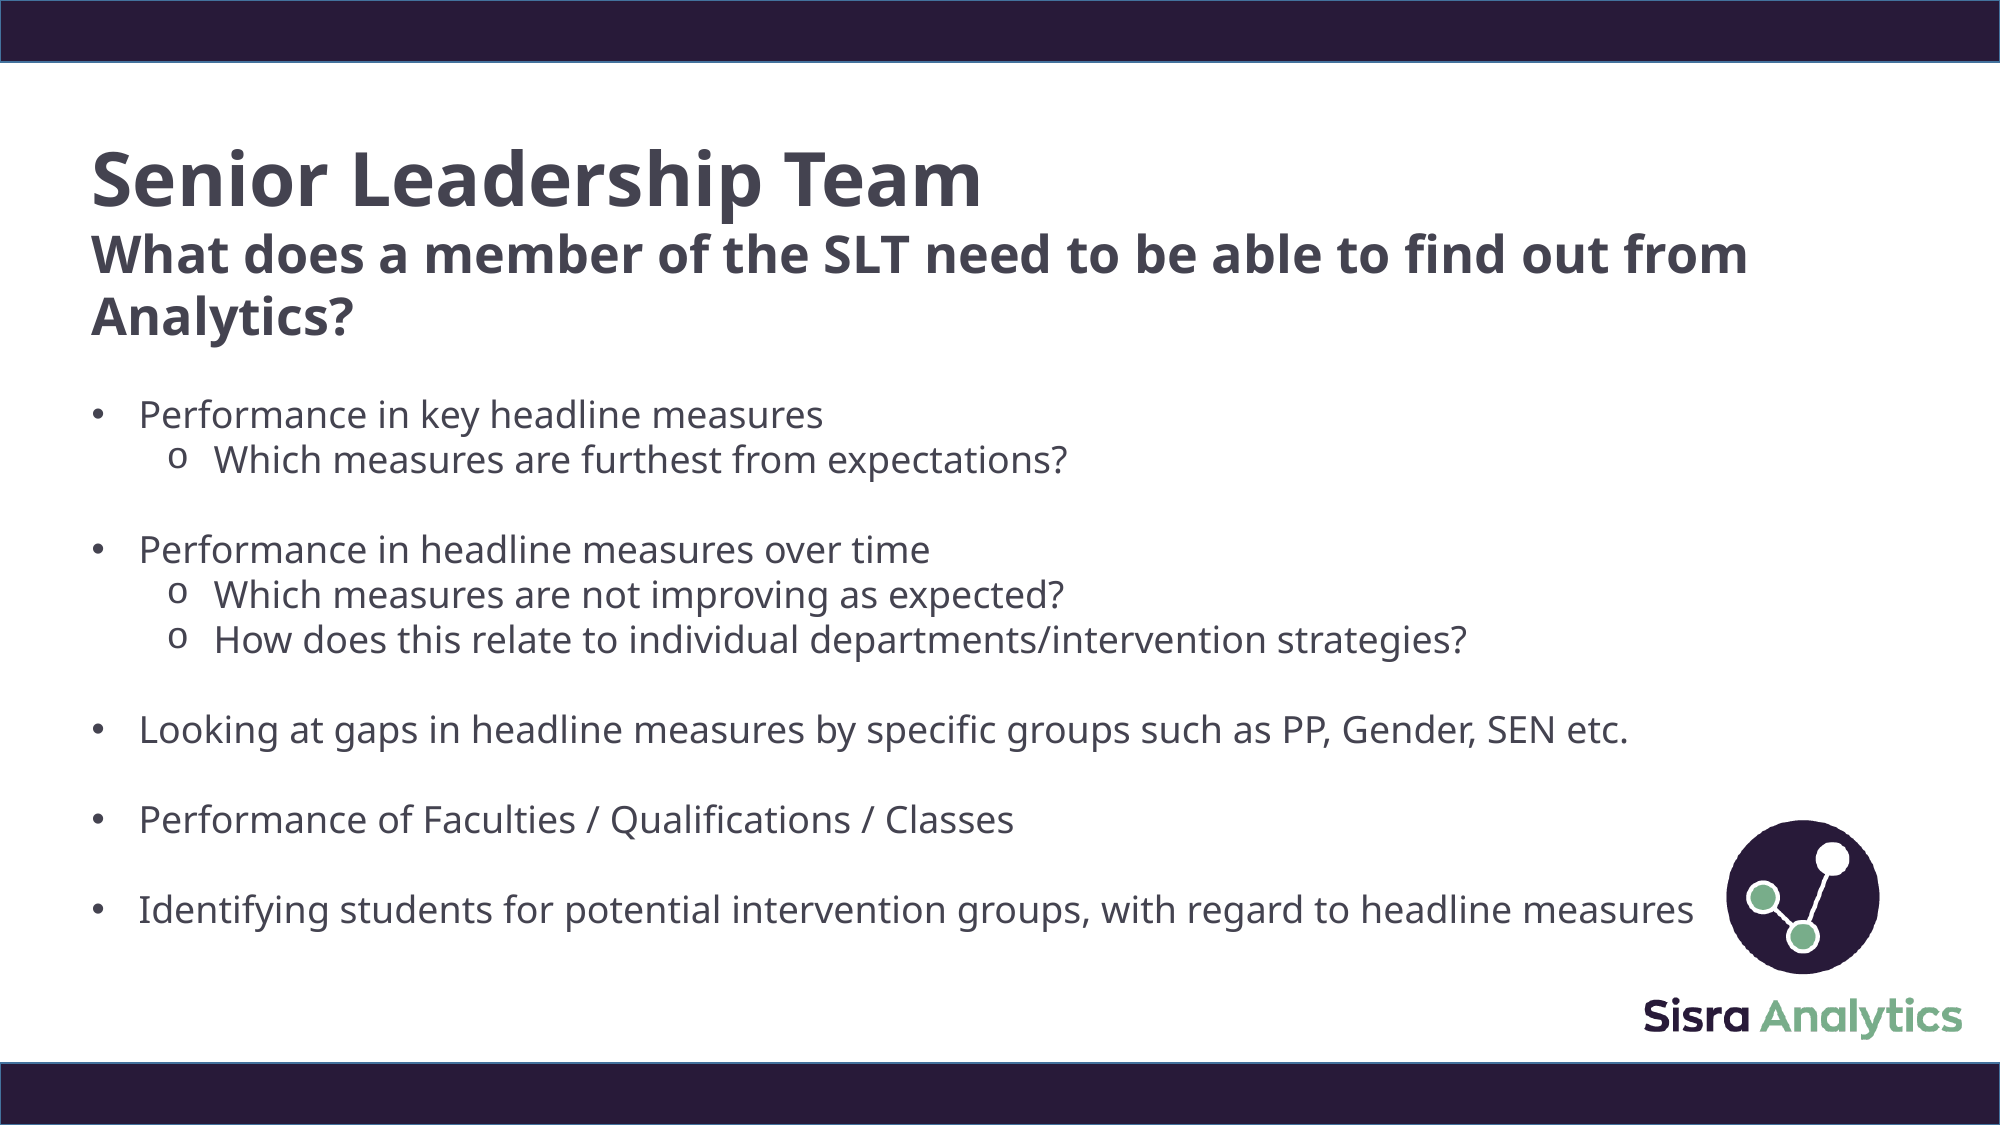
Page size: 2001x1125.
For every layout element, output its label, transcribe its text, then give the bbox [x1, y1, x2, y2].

text_box [0, 0, 2000, 63]
picture [1642, 818, 1962, 1040]
text_box [0, 1062, 2000, 1125]
text_box Senior Leadership Team What does a member of the SLT need to be able to find out from Analytics? Performance in key headline measures Which measures are furthest from expectations? Performance in headline measures over time Which measures are not improving as expected? How does this relate to individual departments/intervention strategies? Looking at gaps in headline measures by specific groups such as PP, Gender, SEN etc. Performance of Faculties / Qualifications / Classes Identifying students for potential intervention groups, with regard to headline measures [76, 123, 1923, 984]
